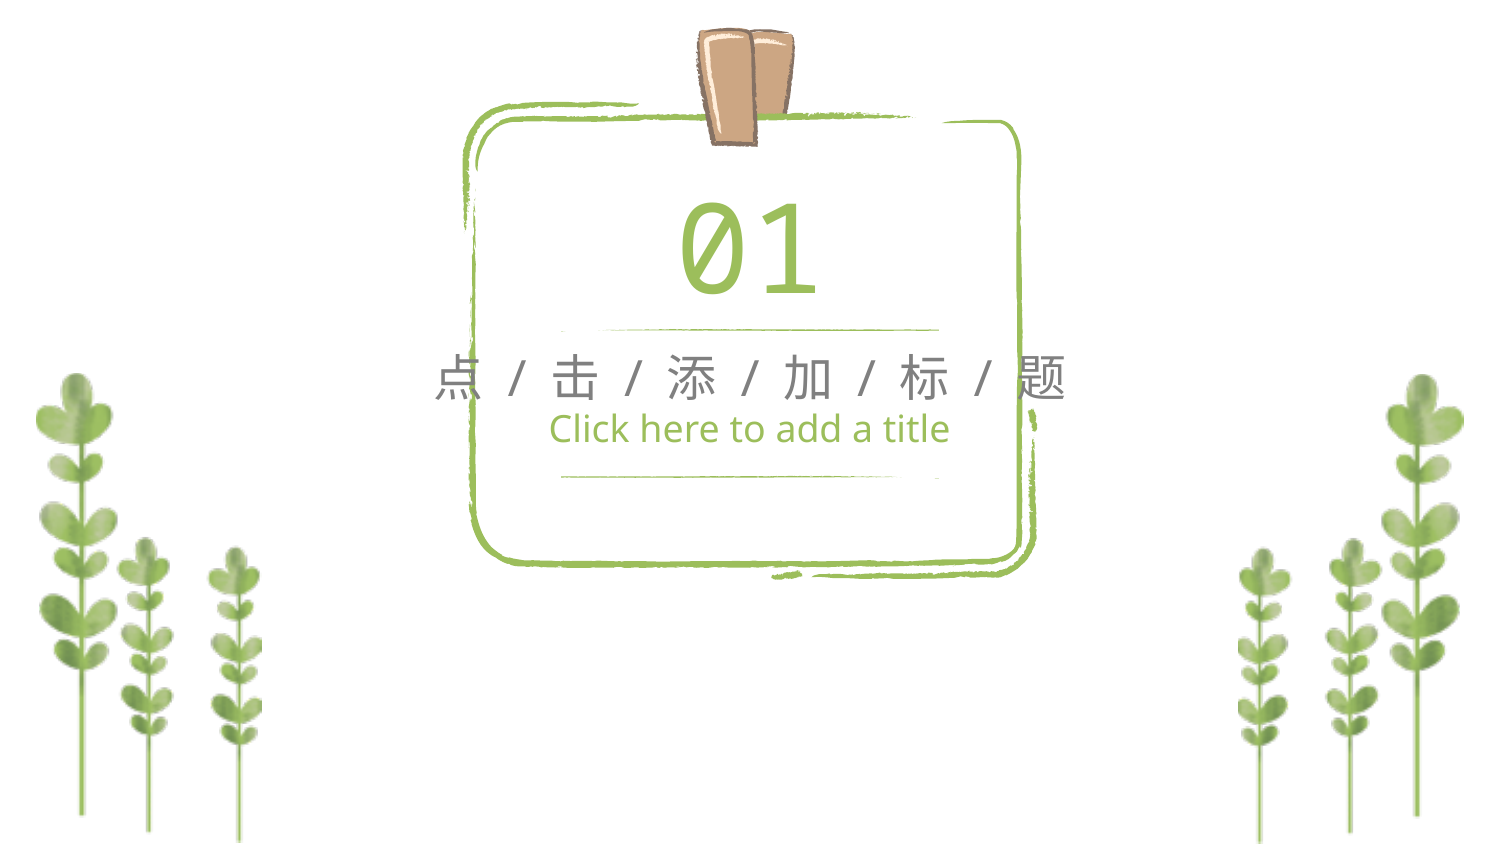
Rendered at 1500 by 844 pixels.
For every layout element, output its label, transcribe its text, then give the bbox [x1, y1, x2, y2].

picture [36, 373, 262, 843]
text_box 点/击/添/加/标/题 [1038, 339, 1093, 415]
picture [462, 27, 1038, 580]
picture [1237, 374, 1464, 844]
text_box 点/击/添/加/标/题 [407, 339, 462, 415]
